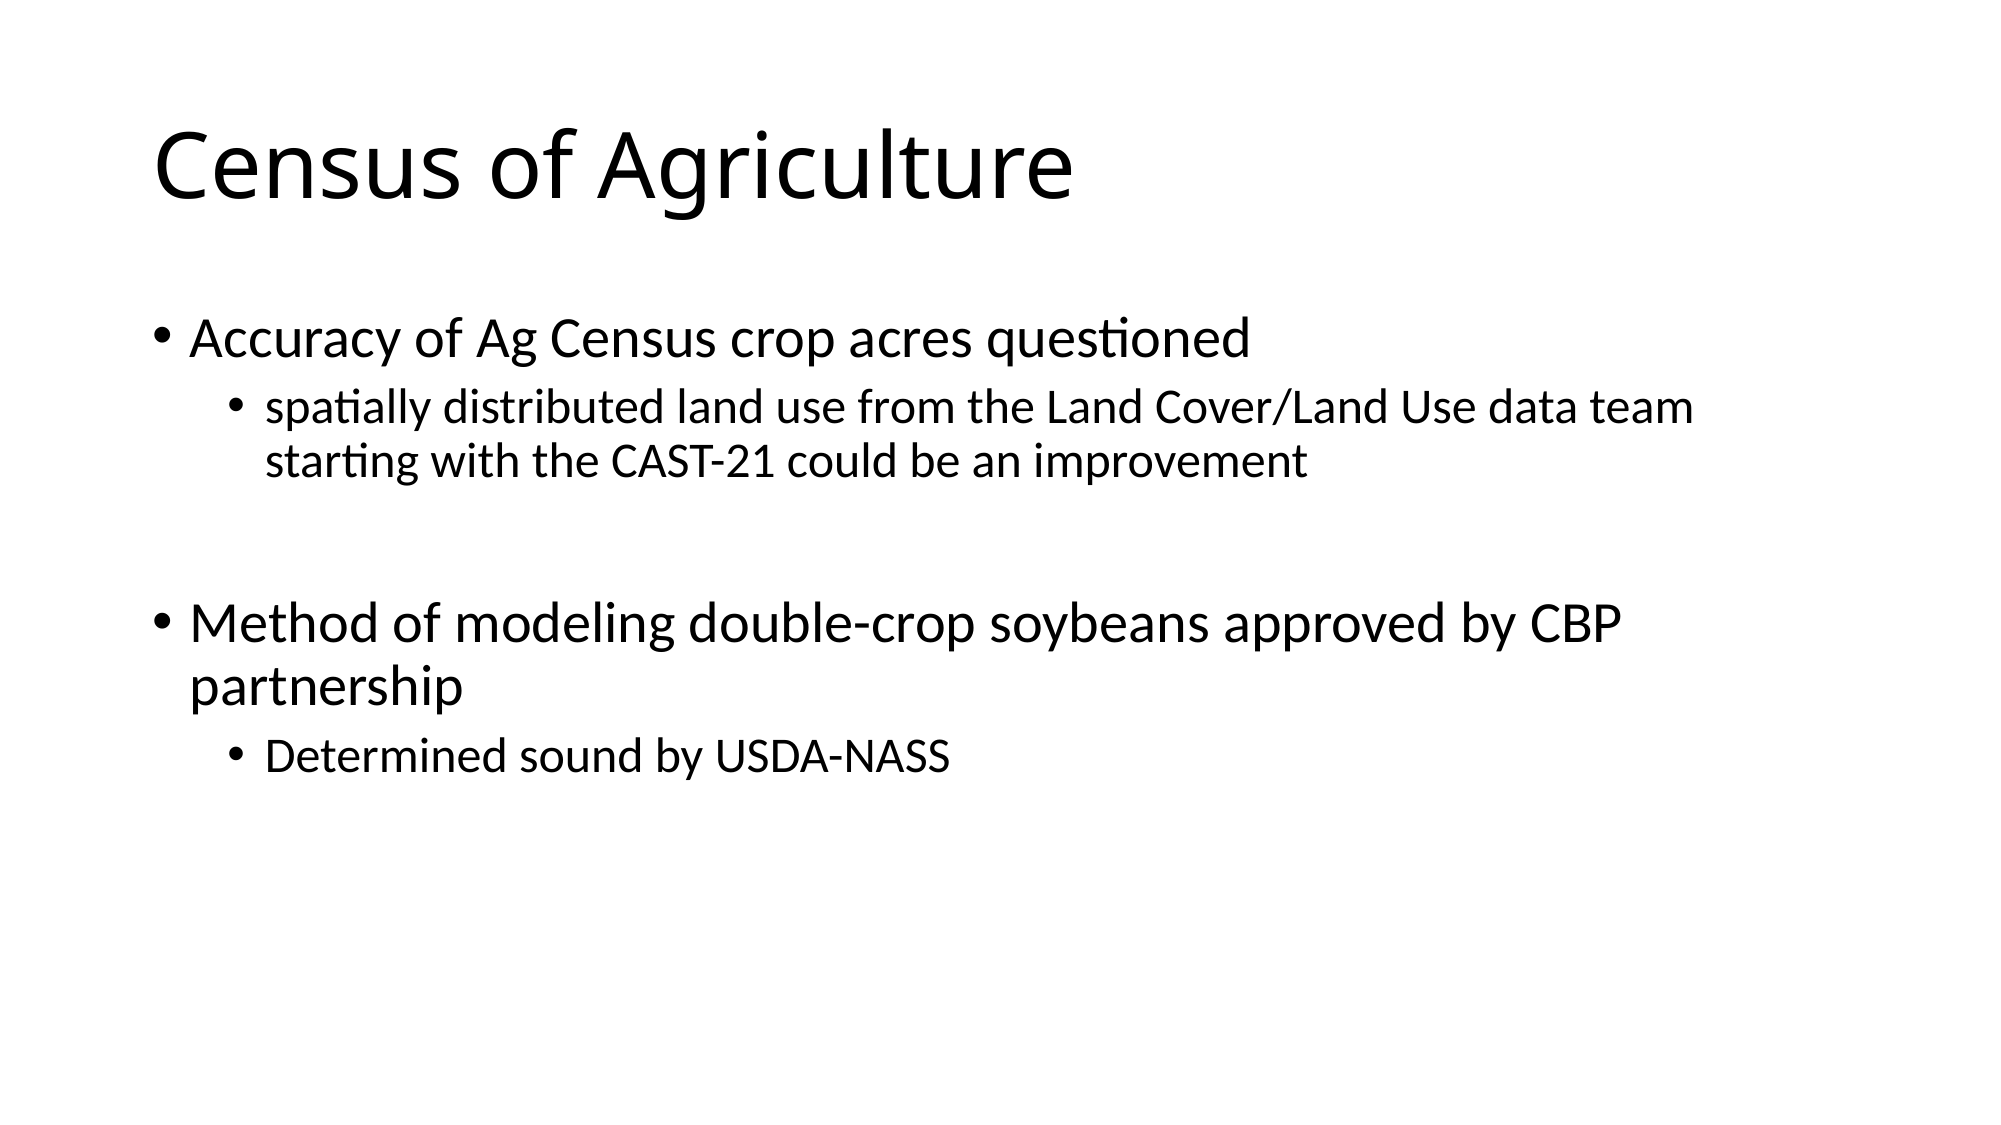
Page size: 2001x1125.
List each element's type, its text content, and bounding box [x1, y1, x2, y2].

list Accuracy of Ag Census crop acres questioned spatially distributed land use from the Land Cover/Land Use data team starting with the CAST-21 could be an improvement Method of modeling double-crop soybeans approved by CBP partnership Determined sound by USDA-NASS [137, 299, 1863, 1014]
title Census of Agriculture [137, 59, 1863, 278]
